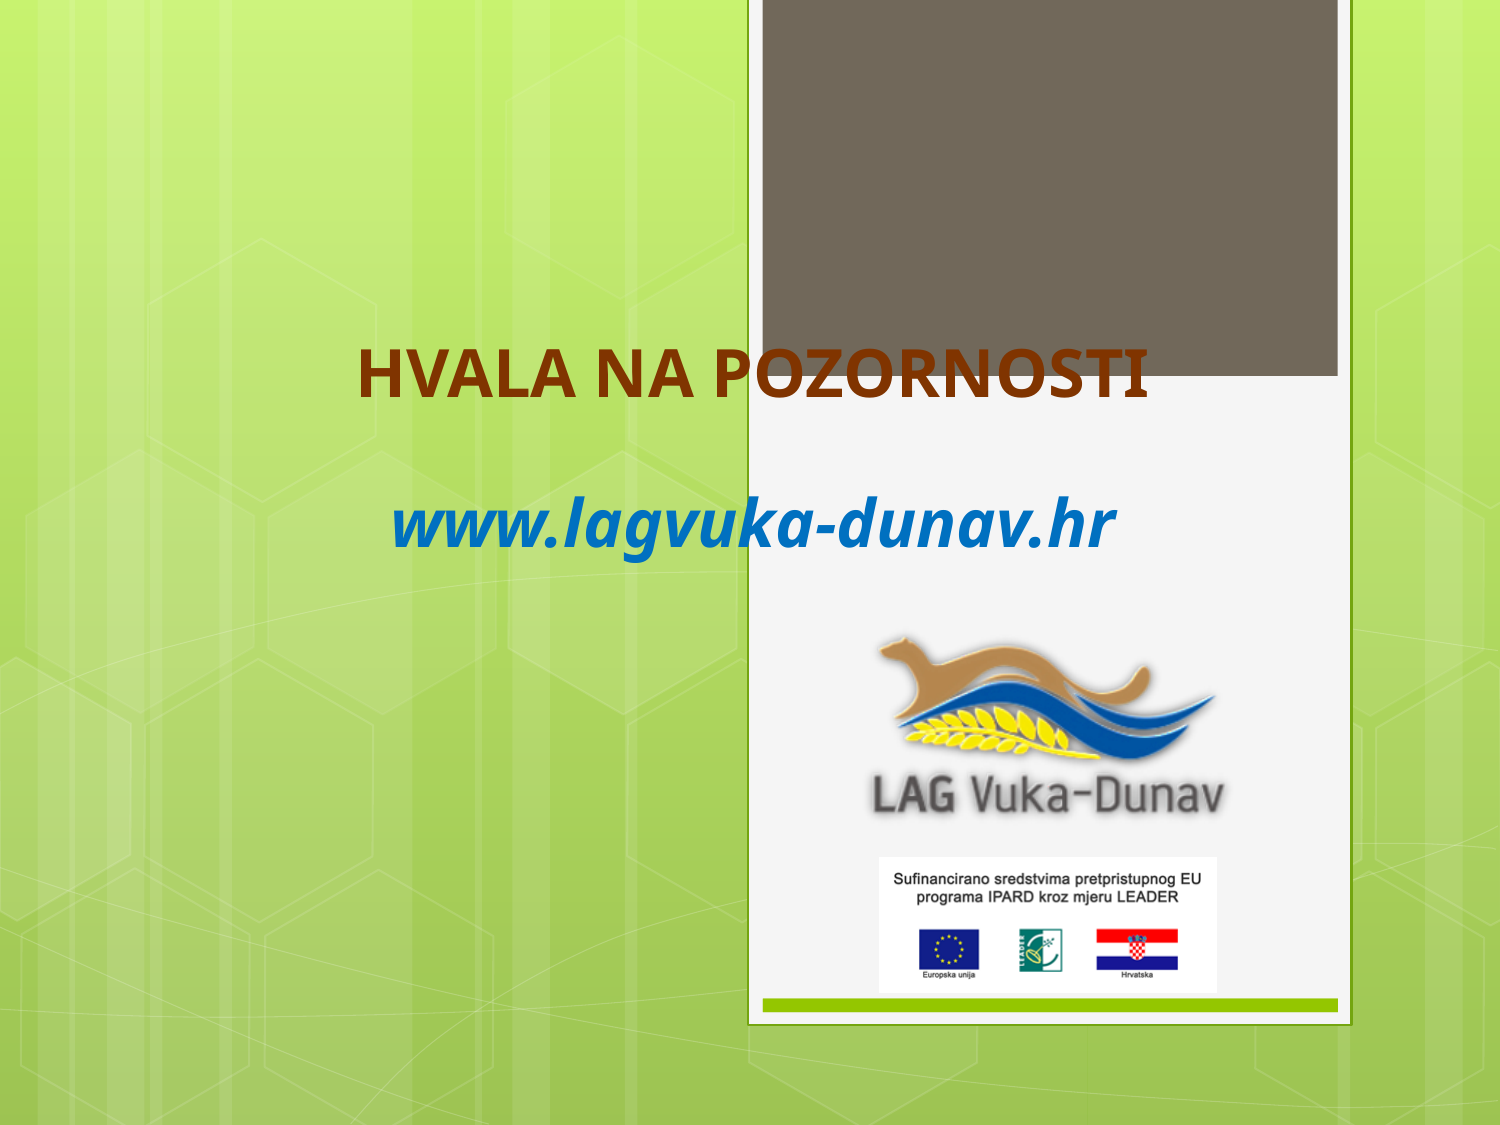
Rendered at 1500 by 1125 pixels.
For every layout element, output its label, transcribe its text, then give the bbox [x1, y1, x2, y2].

picture [859, 626, 1238, 834]
text_box HVALA NA POZORNOSTI www.lagvuka-dunav.hr [29, 243, 1477, 894]
picture [879, 857, 1218, 993]
